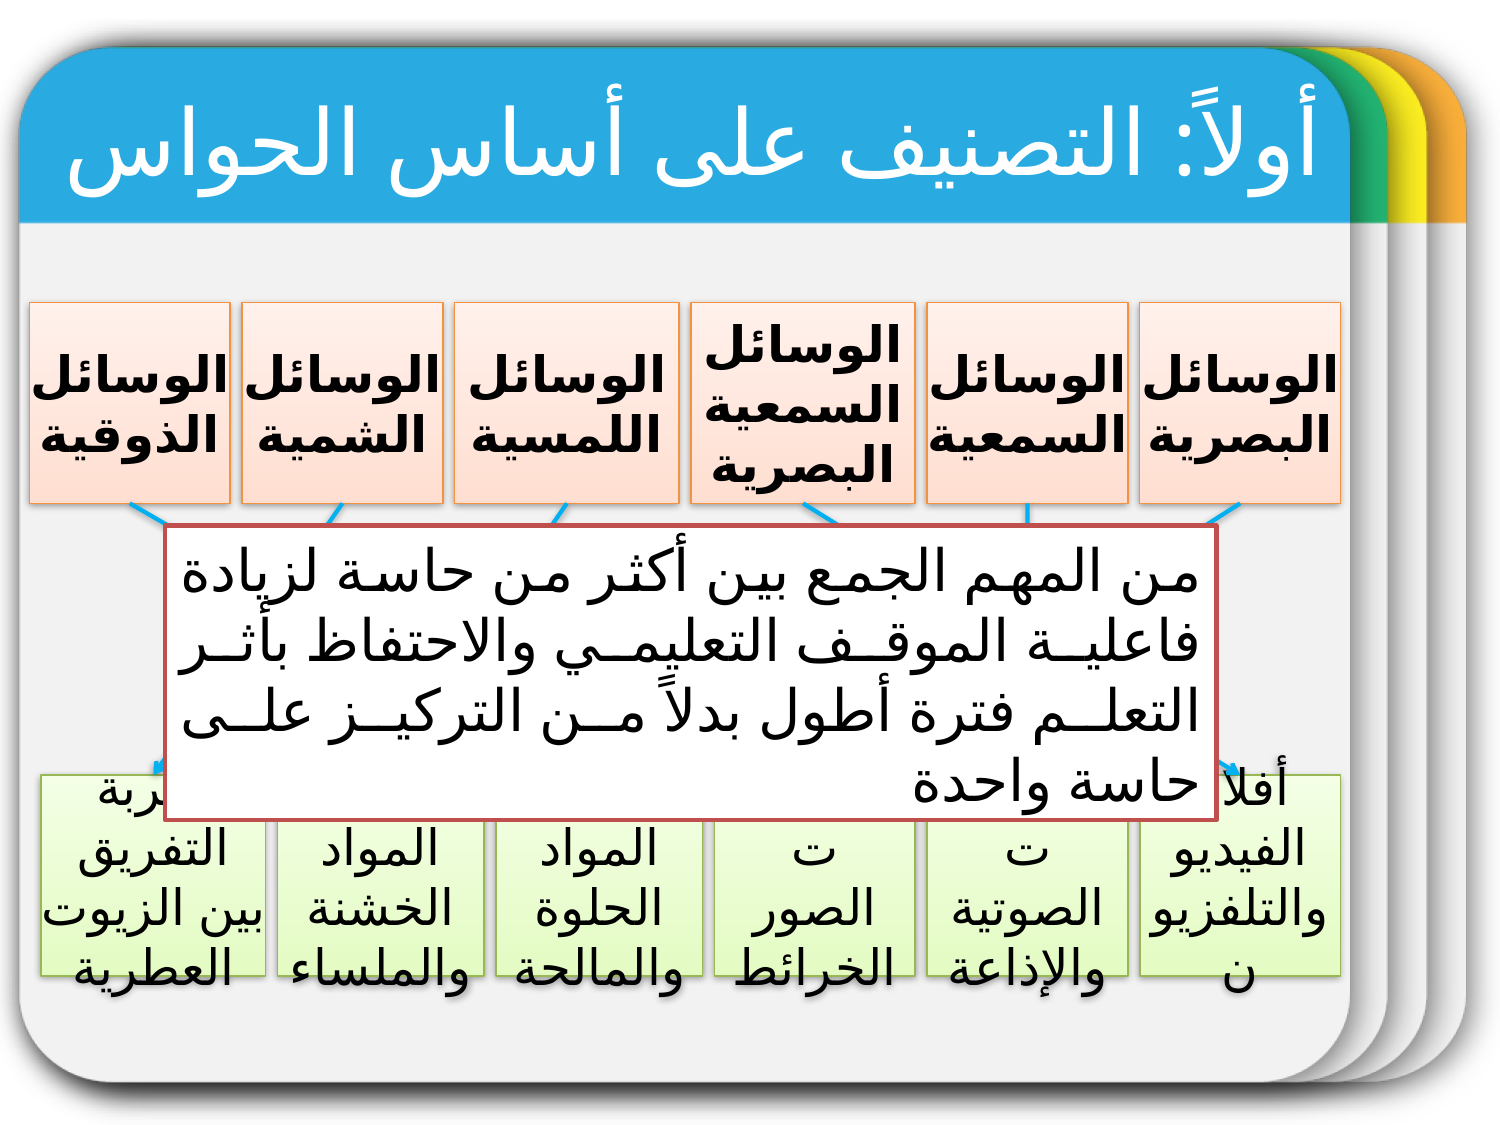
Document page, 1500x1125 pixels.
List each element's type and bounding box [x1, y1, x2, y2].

text_box [802, 503, 1027, 776]
text_box [0, 18, 1500, 1125]
text_box [1028, 503, 1241, 776]
text_box [129, 503, 600, 776]
